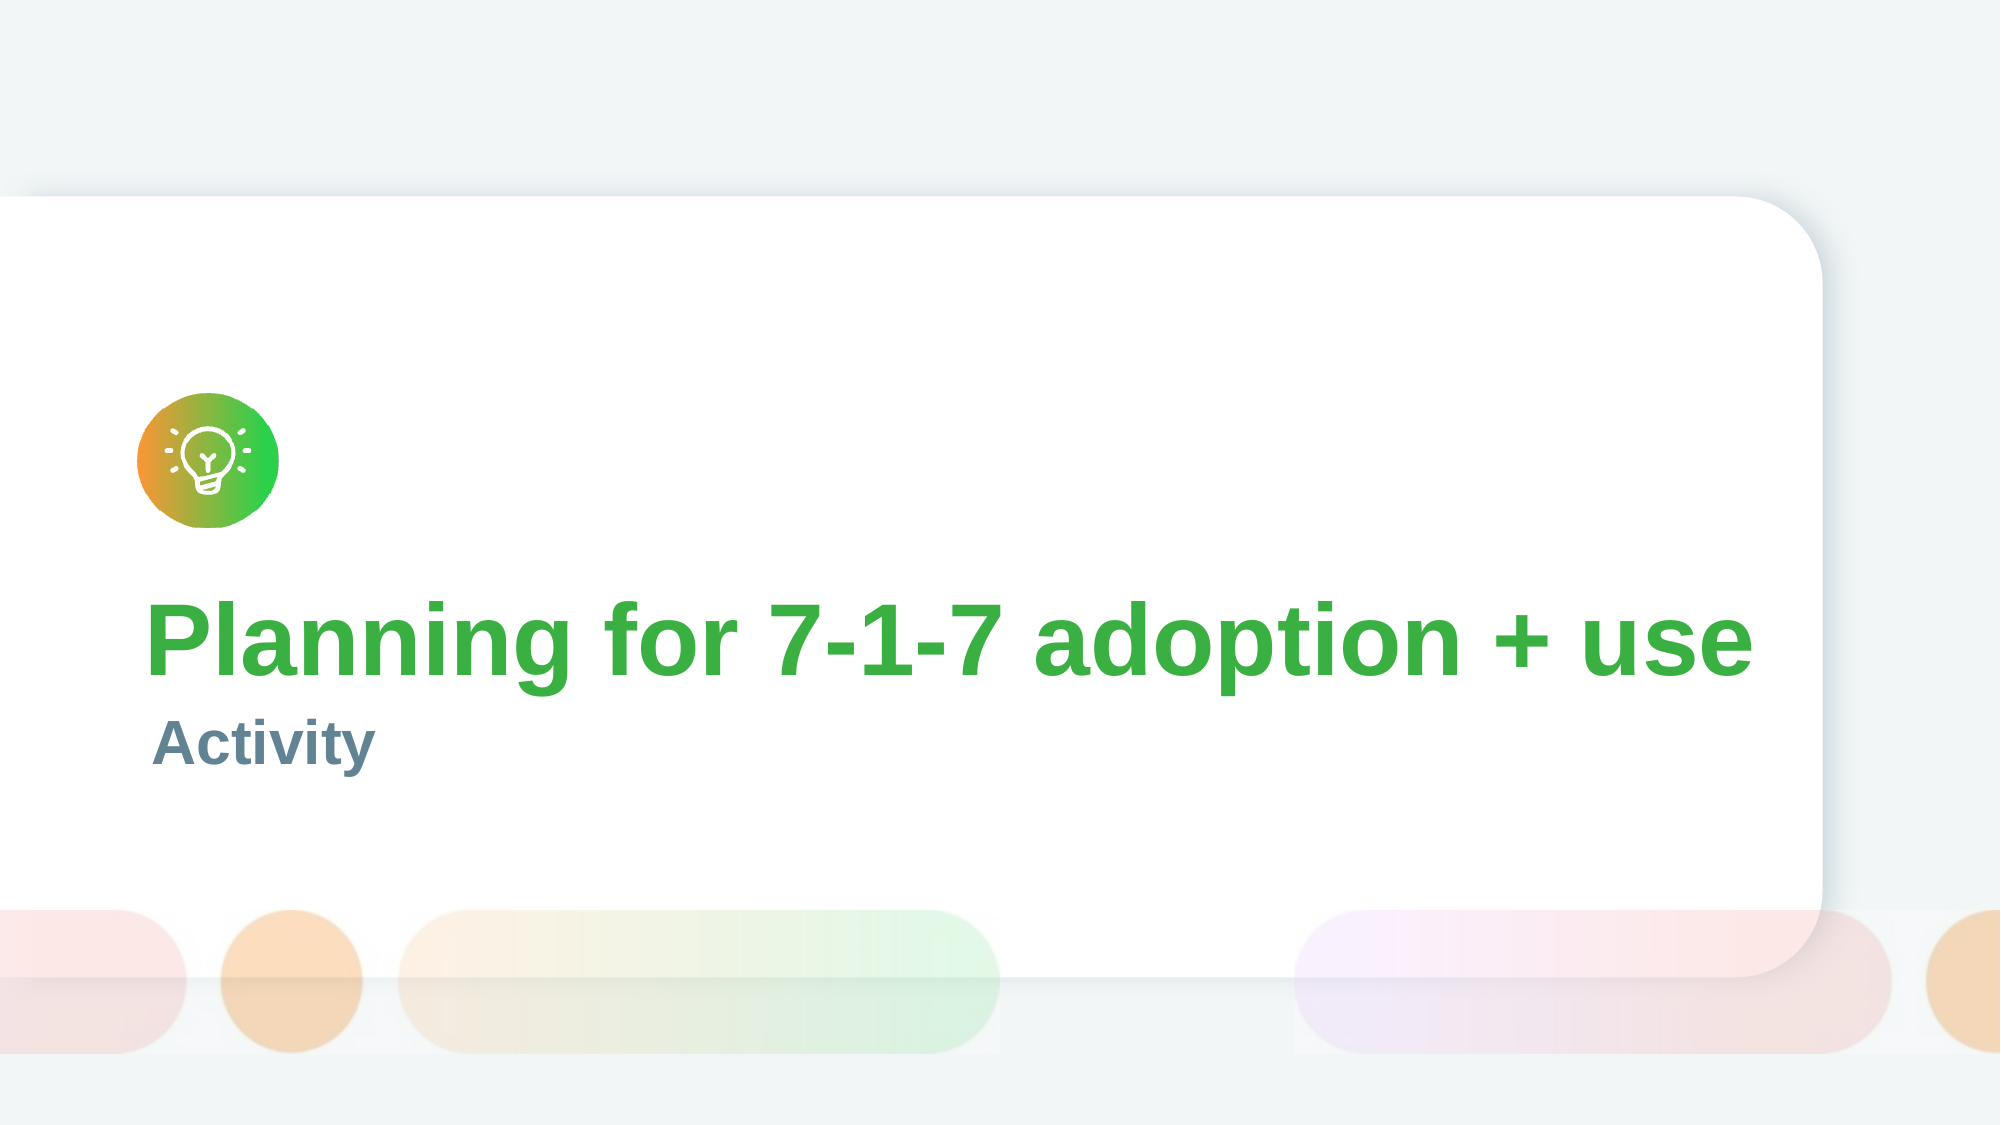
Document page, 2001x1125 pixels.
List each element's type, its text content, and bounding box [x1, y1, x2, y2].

picture [136, 392, 279, 528]
list Activity [136, 703, 1729, 857]
title Planning for 7-1-7 adoption + use [129, 351, 1781, 704]
